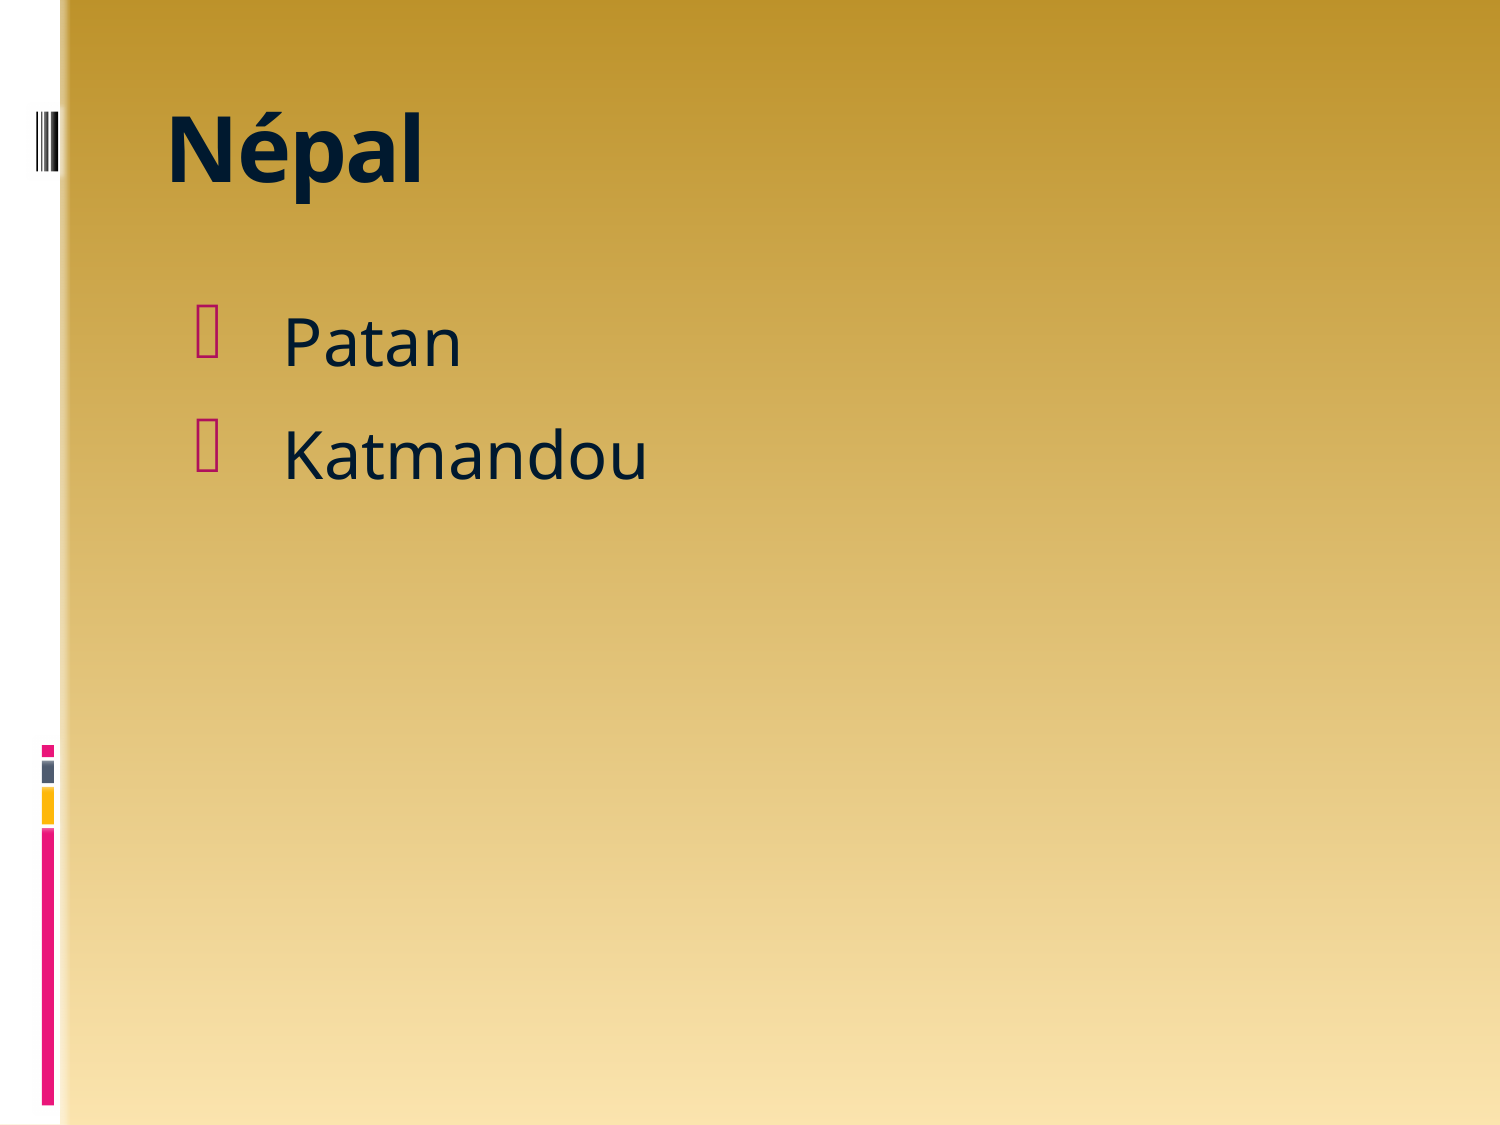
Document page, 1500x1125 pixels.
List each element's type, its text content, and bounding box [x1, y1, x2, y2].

list Patan Katmandou [150, 292, 1425, 1043]
title Népal [150, 83, 1425, 234]
